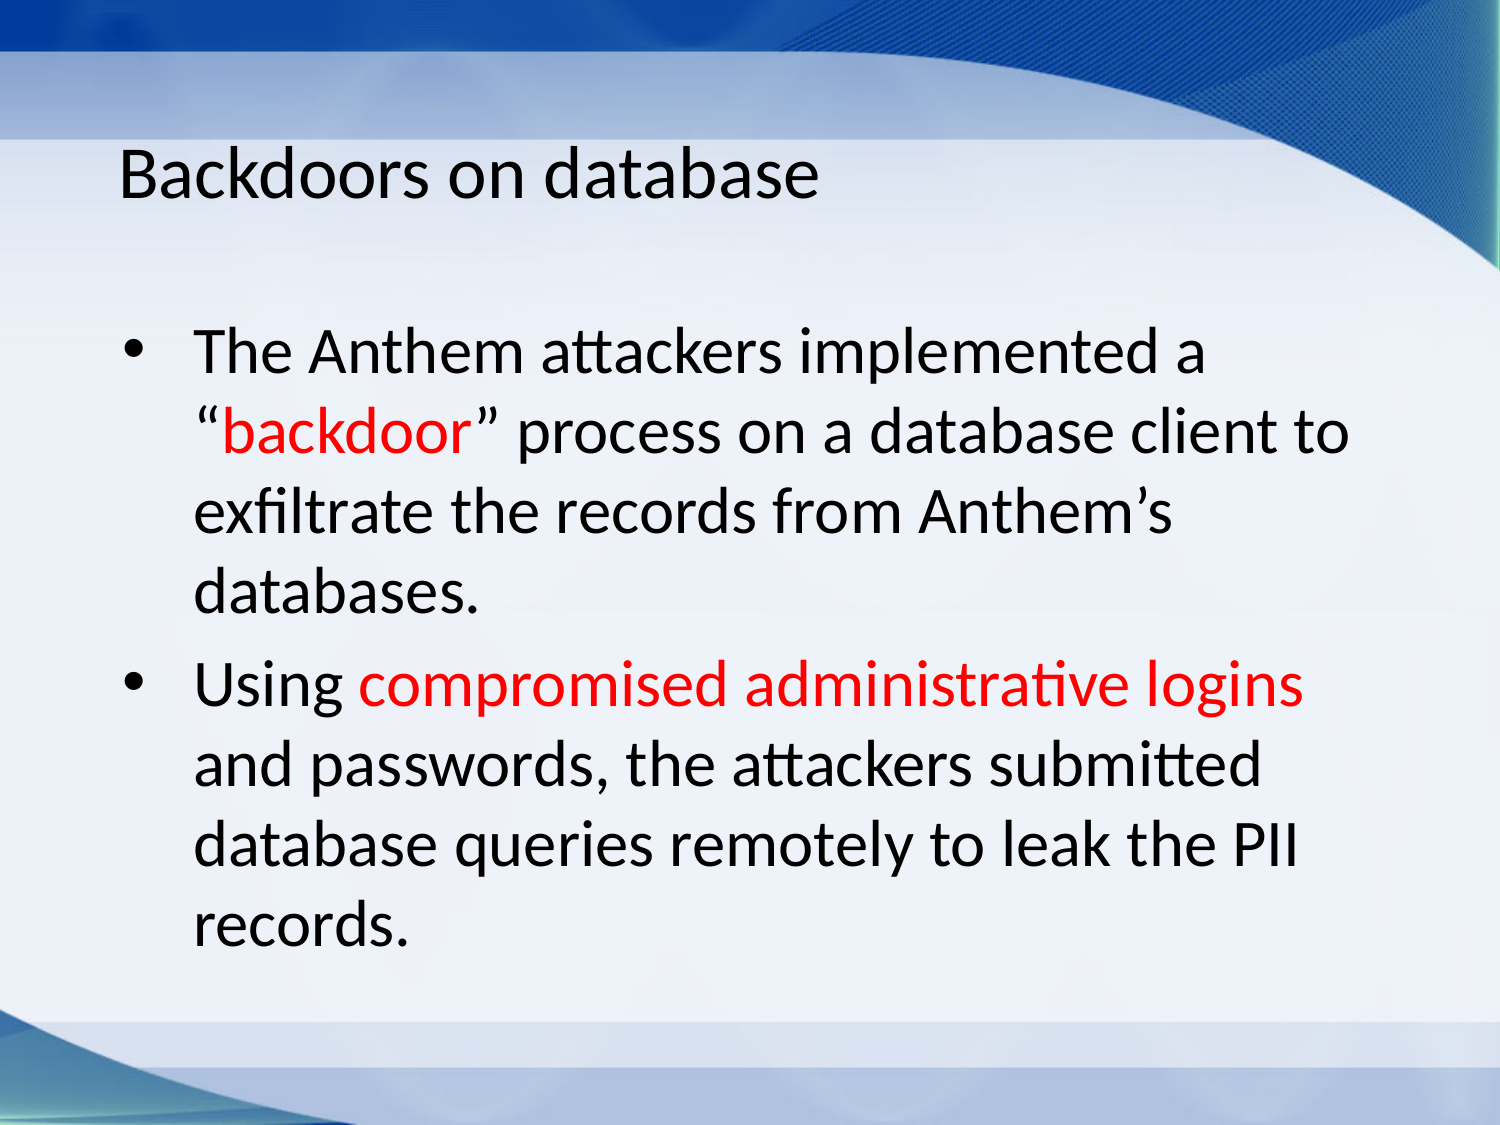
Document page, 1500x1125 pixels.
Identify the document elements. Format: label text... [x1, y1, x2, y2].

list The Anthem attackers implemented a “backdoor” process on a database client to exfiltrate the records from Anthem’s databases. Using compromised administrative logins and passwords, the attackers submitted database queries remotely to leak the PII records. [103, 299, 1397, 1014]
picture [0, 0, 1500, 1125]
title Backdoors on database [103, 59, 1397, 278]
